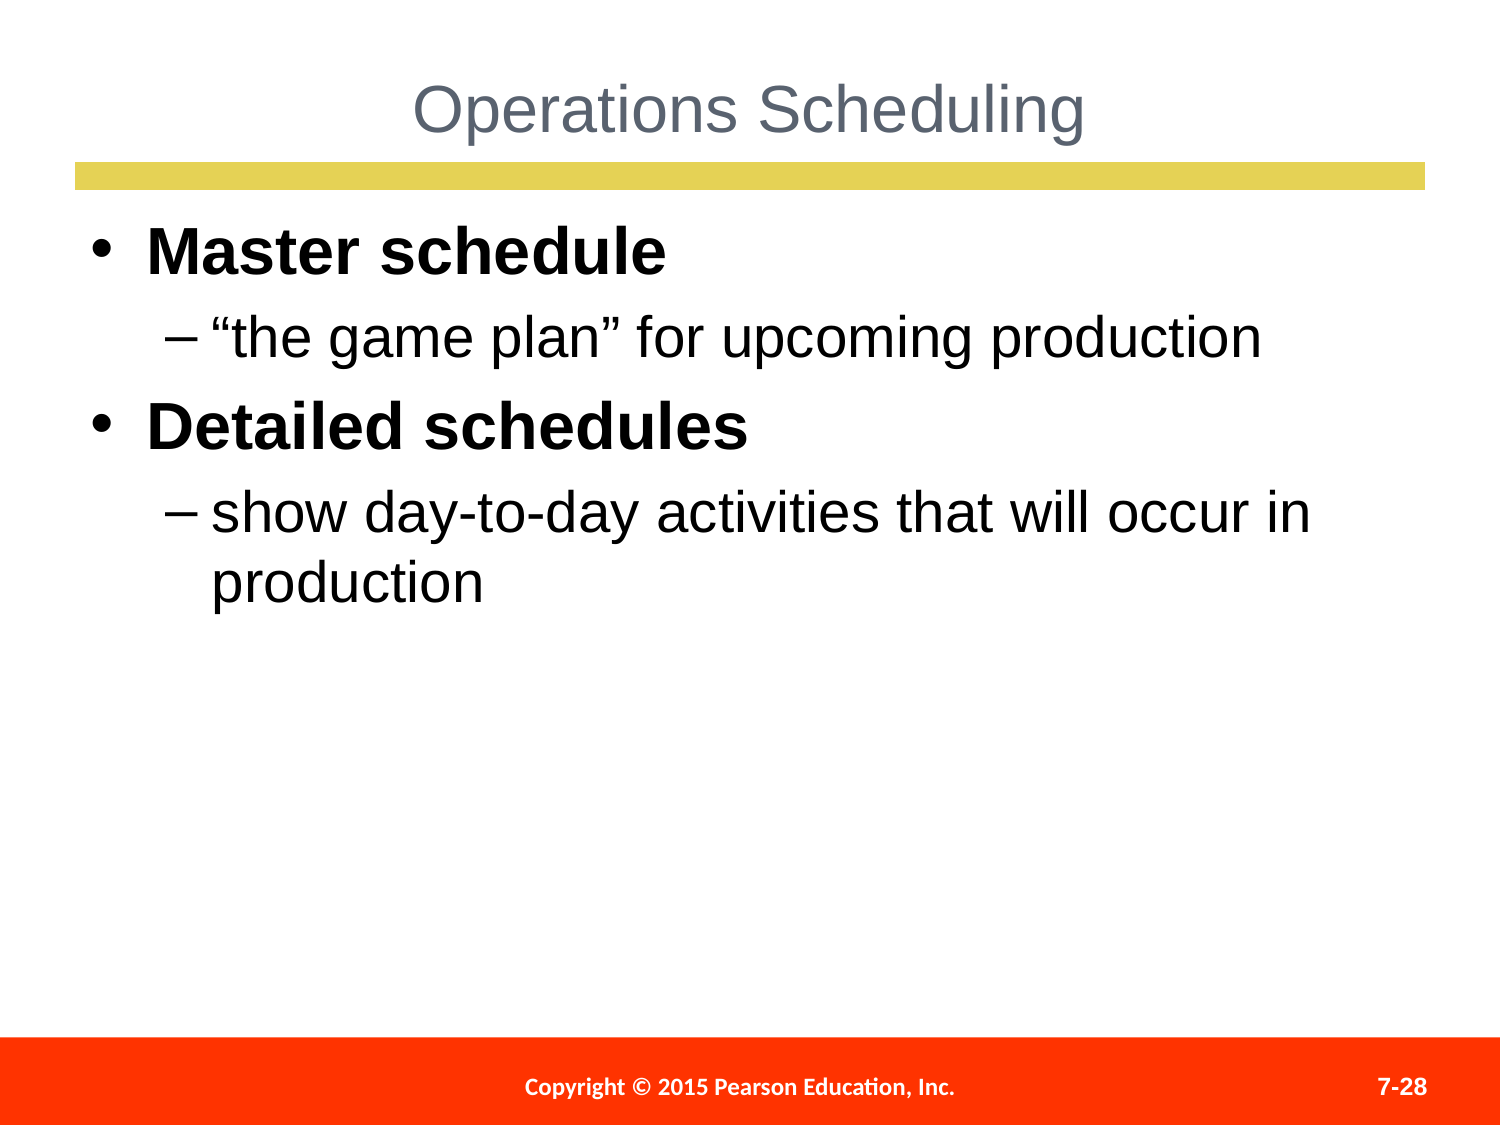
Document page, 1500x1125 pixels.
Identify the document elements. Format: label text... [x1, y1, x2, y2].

title Operations Scheduling [74, 12, 1426, 199]
list Master schedule “the game plan” for upcoming production Detailed schedules show day-to-day activities that will occur in production [74, 199, 1426, 1006]
